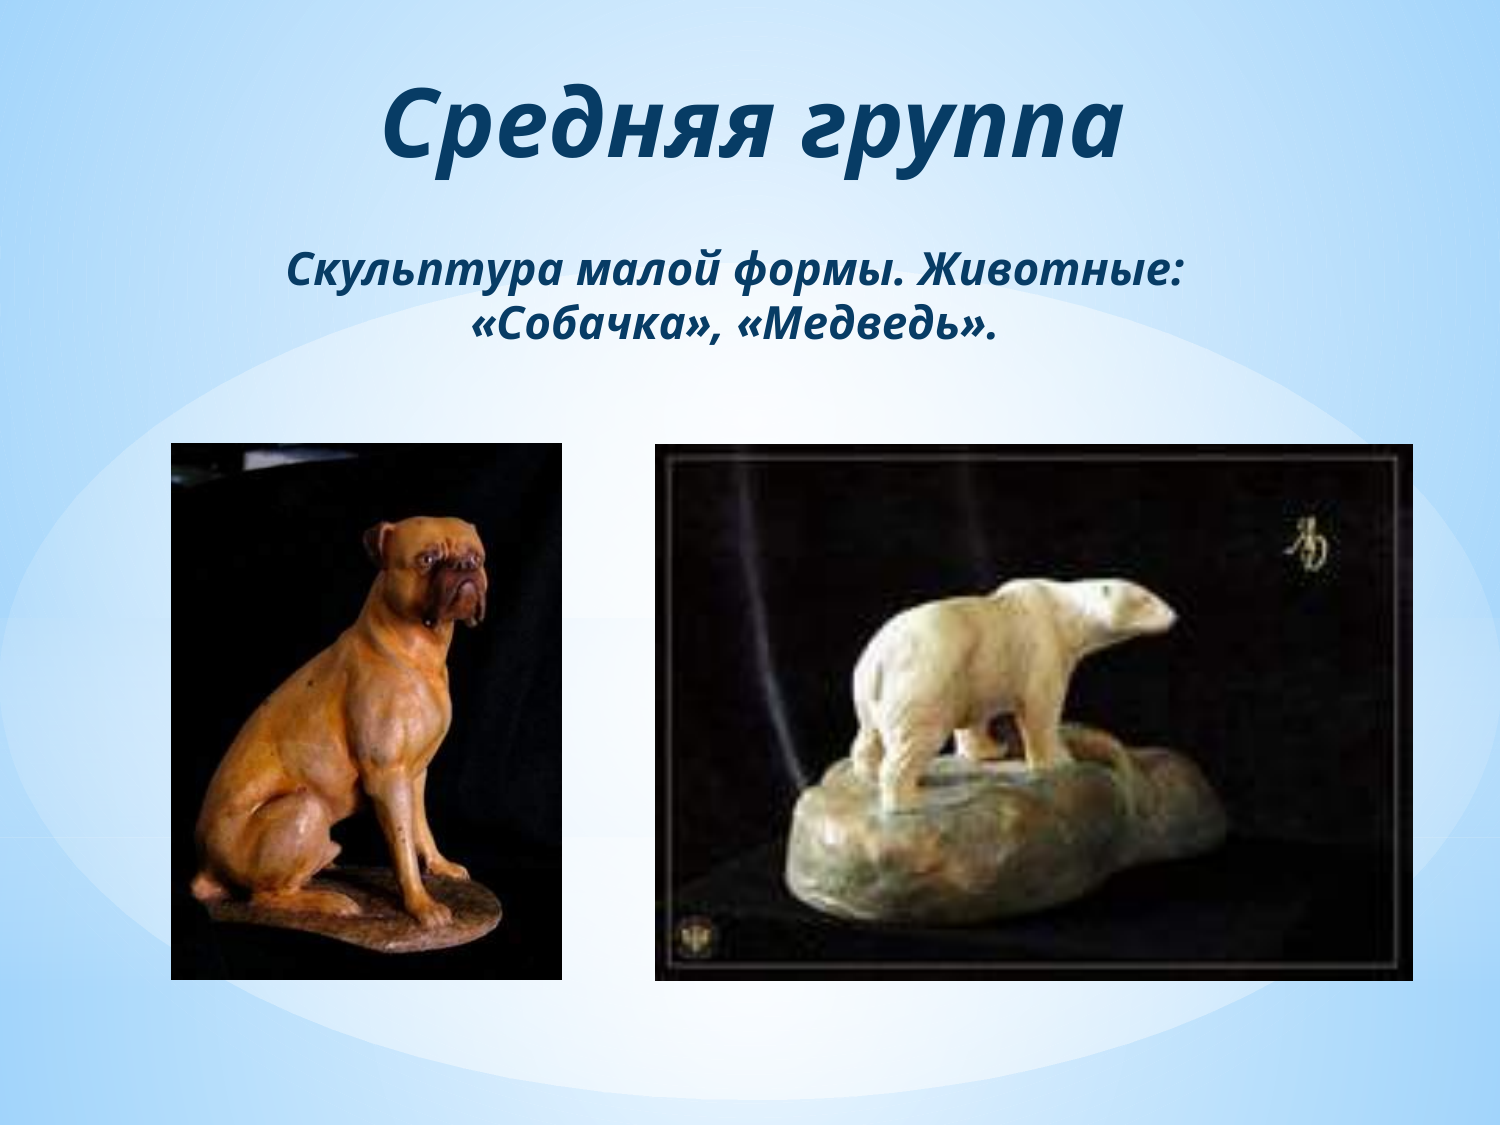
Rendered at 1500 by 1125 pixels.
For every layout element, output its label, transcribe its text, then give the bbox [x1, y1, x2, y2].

title Средняя группа [218, 54, 1287, 243]
picture [655, 444, 1414, 981]
picture [170, 442, 562, 980]
list Скульптура малой формы. Животные: «Собачка», «Медведь». [206, 231, 1257, 803]
